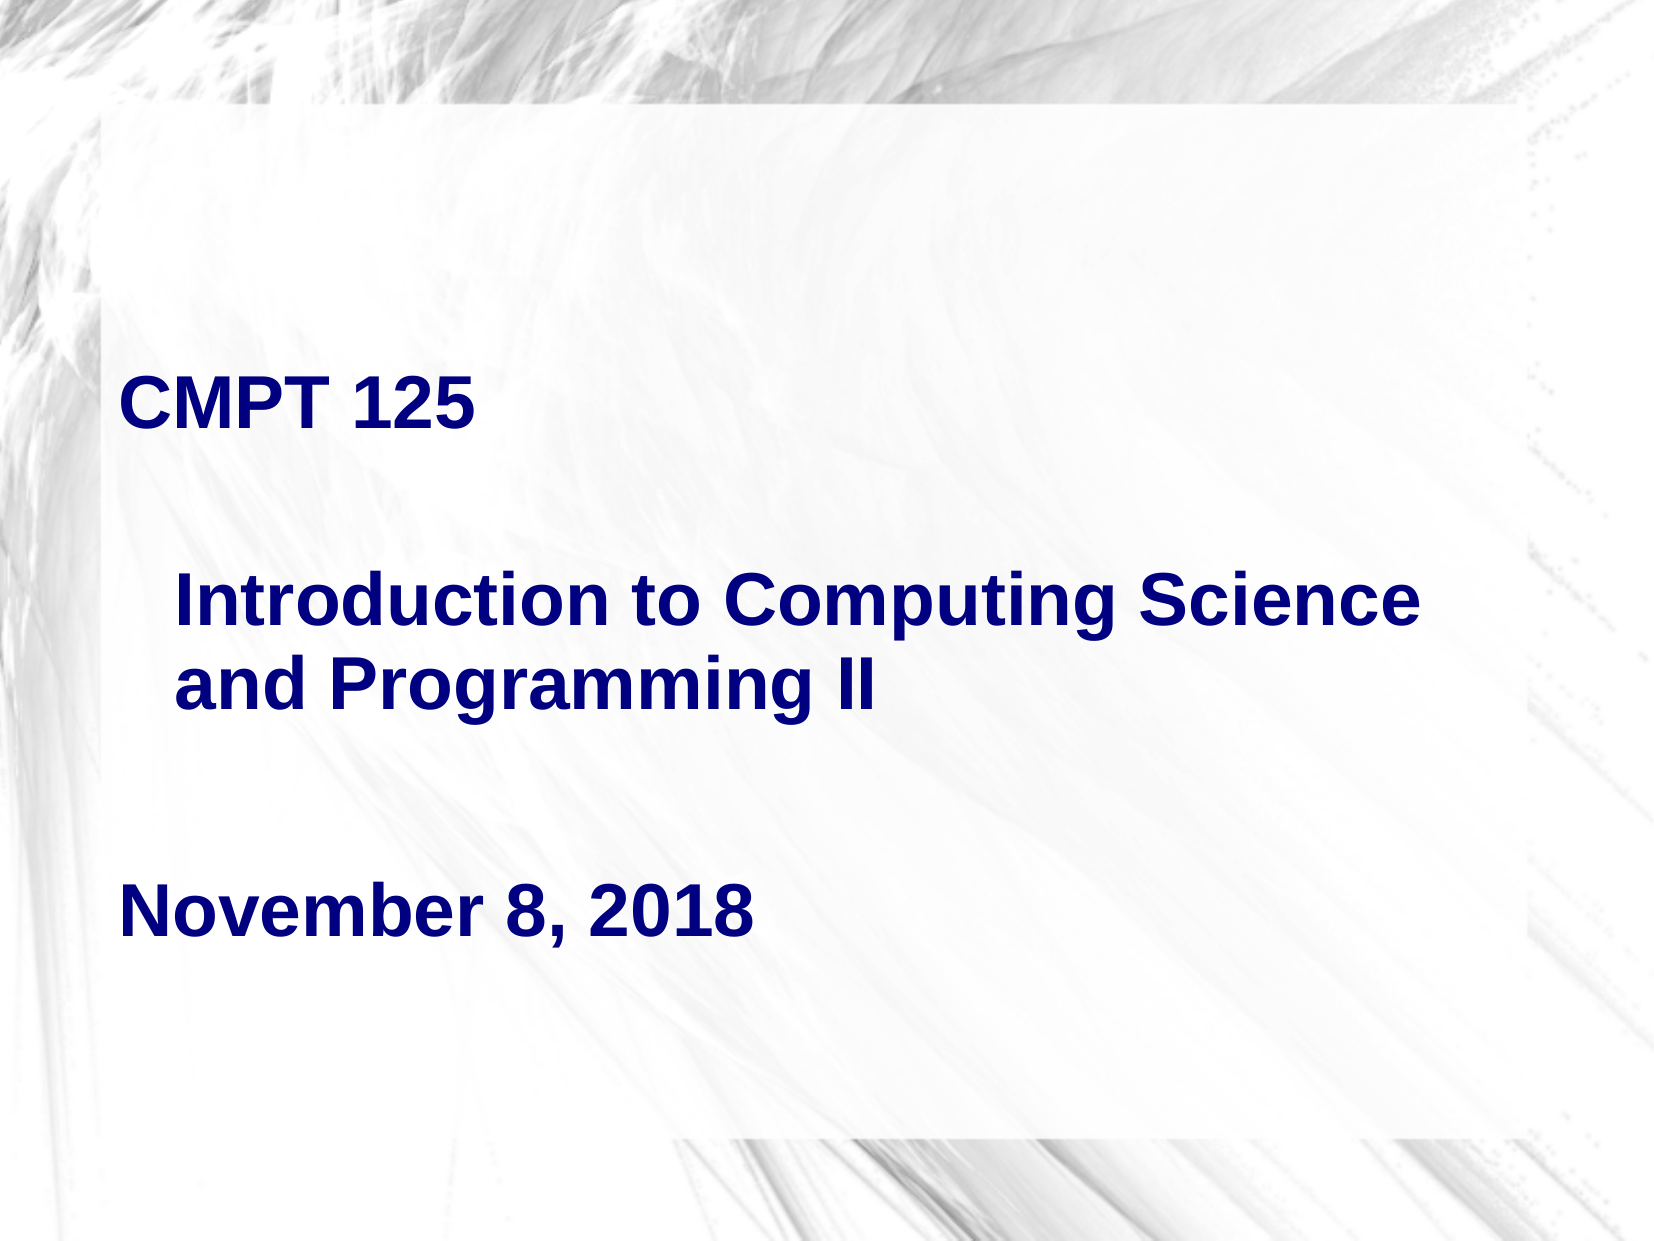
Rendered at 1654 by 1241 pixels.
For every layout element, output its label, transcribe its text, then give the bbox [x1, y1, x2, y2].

list CMPT 125 Introduction to Computing Science and Programming II November 8, 2018 [118, 236, 1571, 1171]
picture [0, 0, 1654, 1241]
